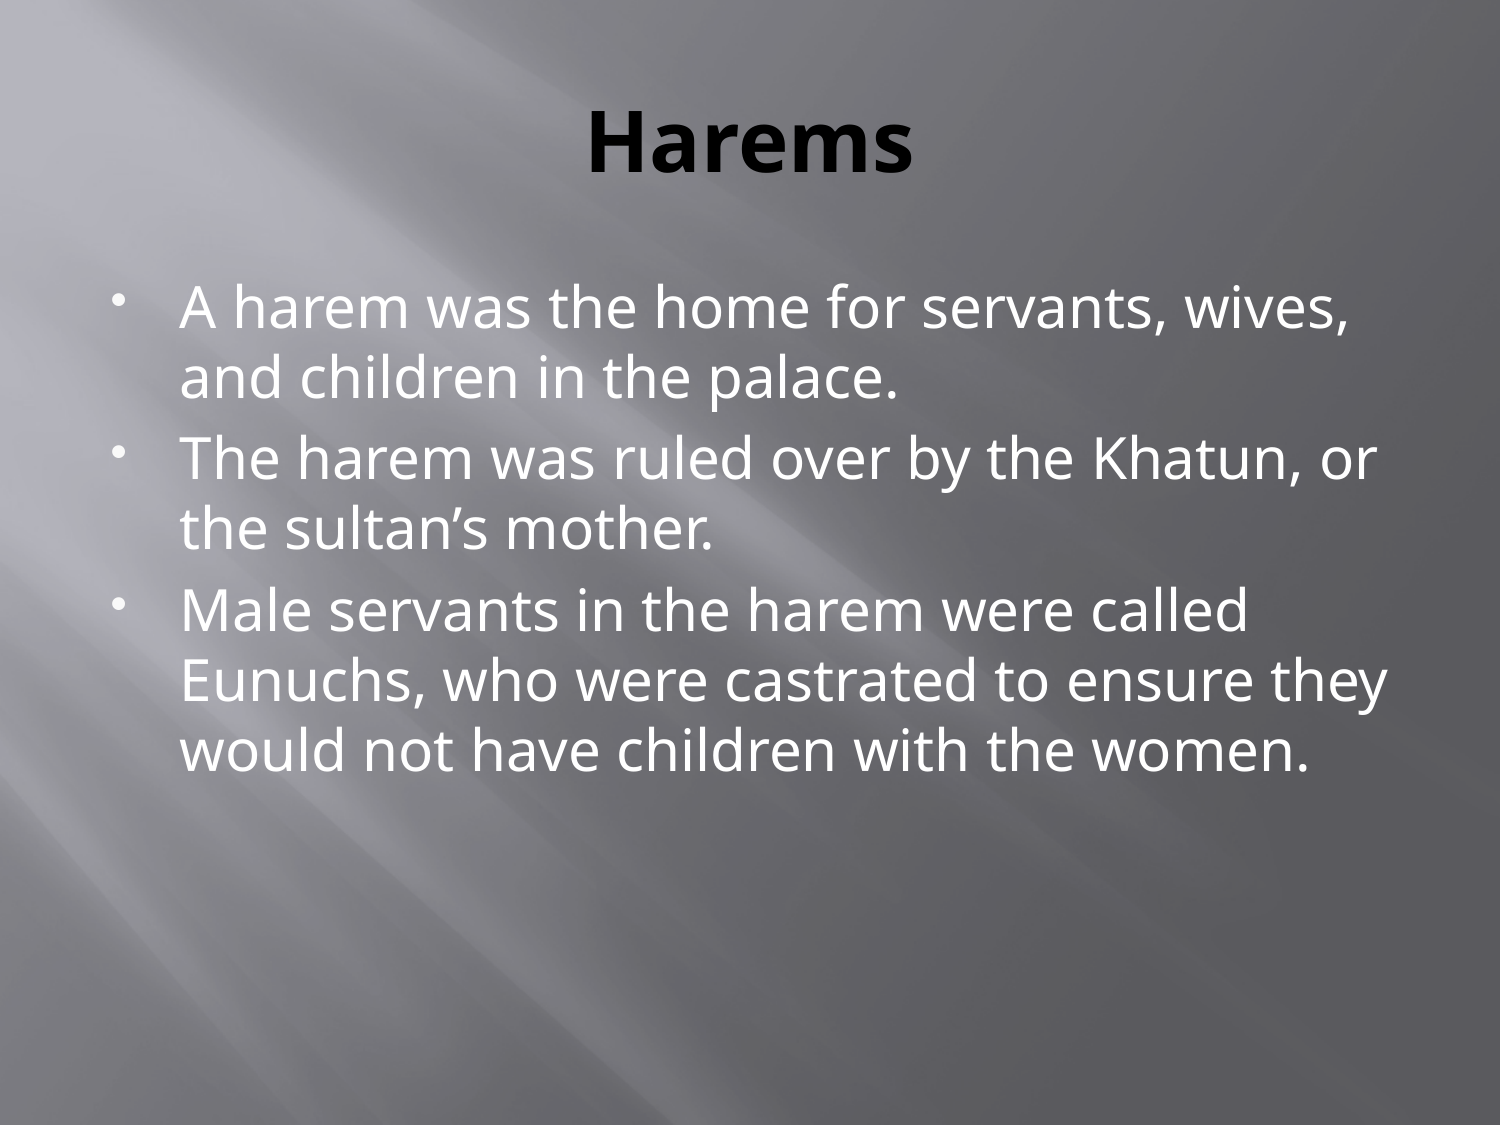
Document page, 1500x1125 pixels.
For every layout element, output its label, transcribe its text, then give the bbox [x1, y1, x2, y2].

list A harem was the home for servants, wives, and children in the palace. The harem was ruled over by the Khatun, or the sultan’s mother. Male servants in the harem were called Eunuchs, who were castrated to ensure they would not have children with the women. [75, 262, 1425, 1035]
title Harems [75, 45, 1425, 233]
